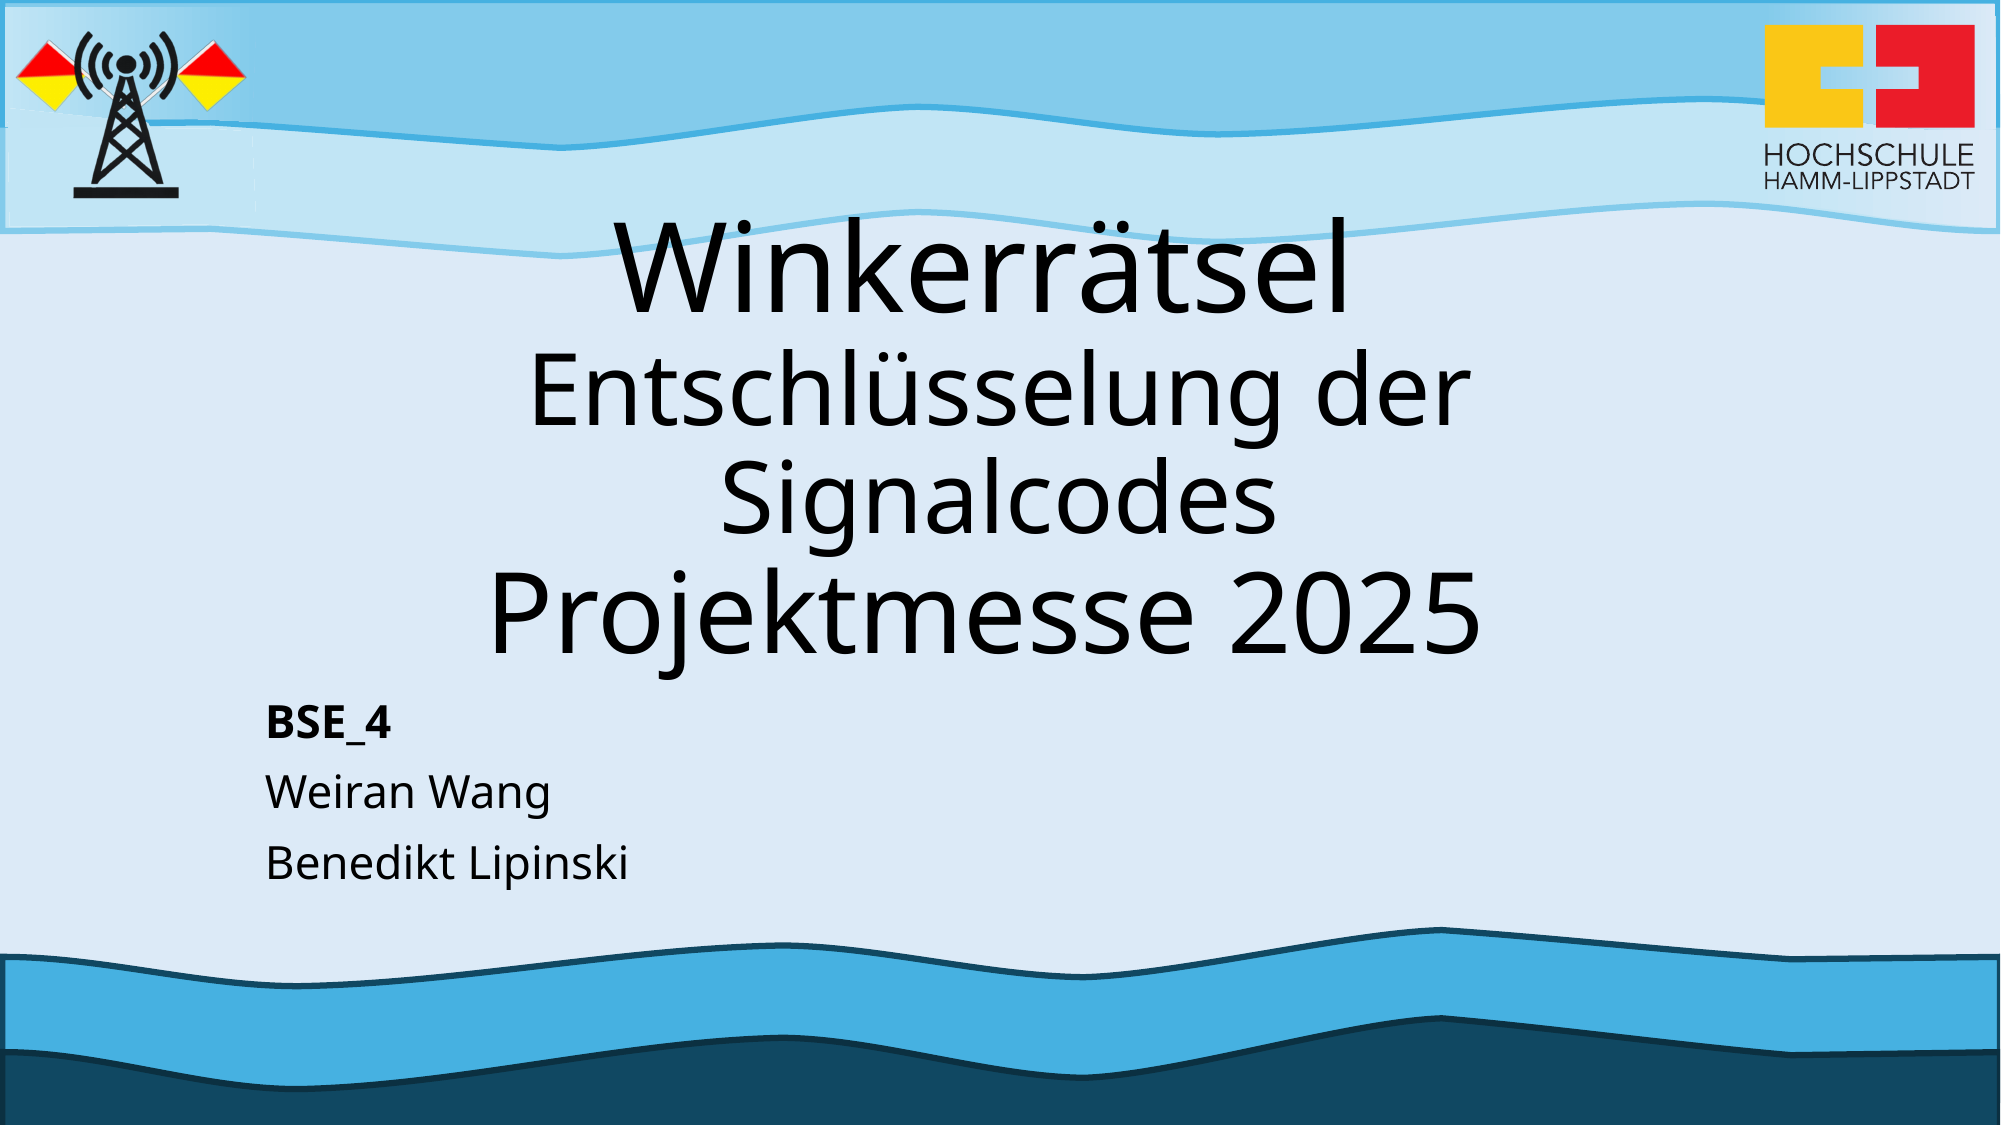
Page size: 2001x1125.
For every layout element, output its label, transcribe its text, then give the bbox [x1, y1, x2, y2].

picture [7, 12, 256, 237]
title Winkerrätsel Entschlüsselung der Signalcodes [249, 184, 1750, 549]
subtitle Projektmesse 2025 BSE_4 Weiran Wang Benedikt Lipinski [249, 549, 1750, 941]
